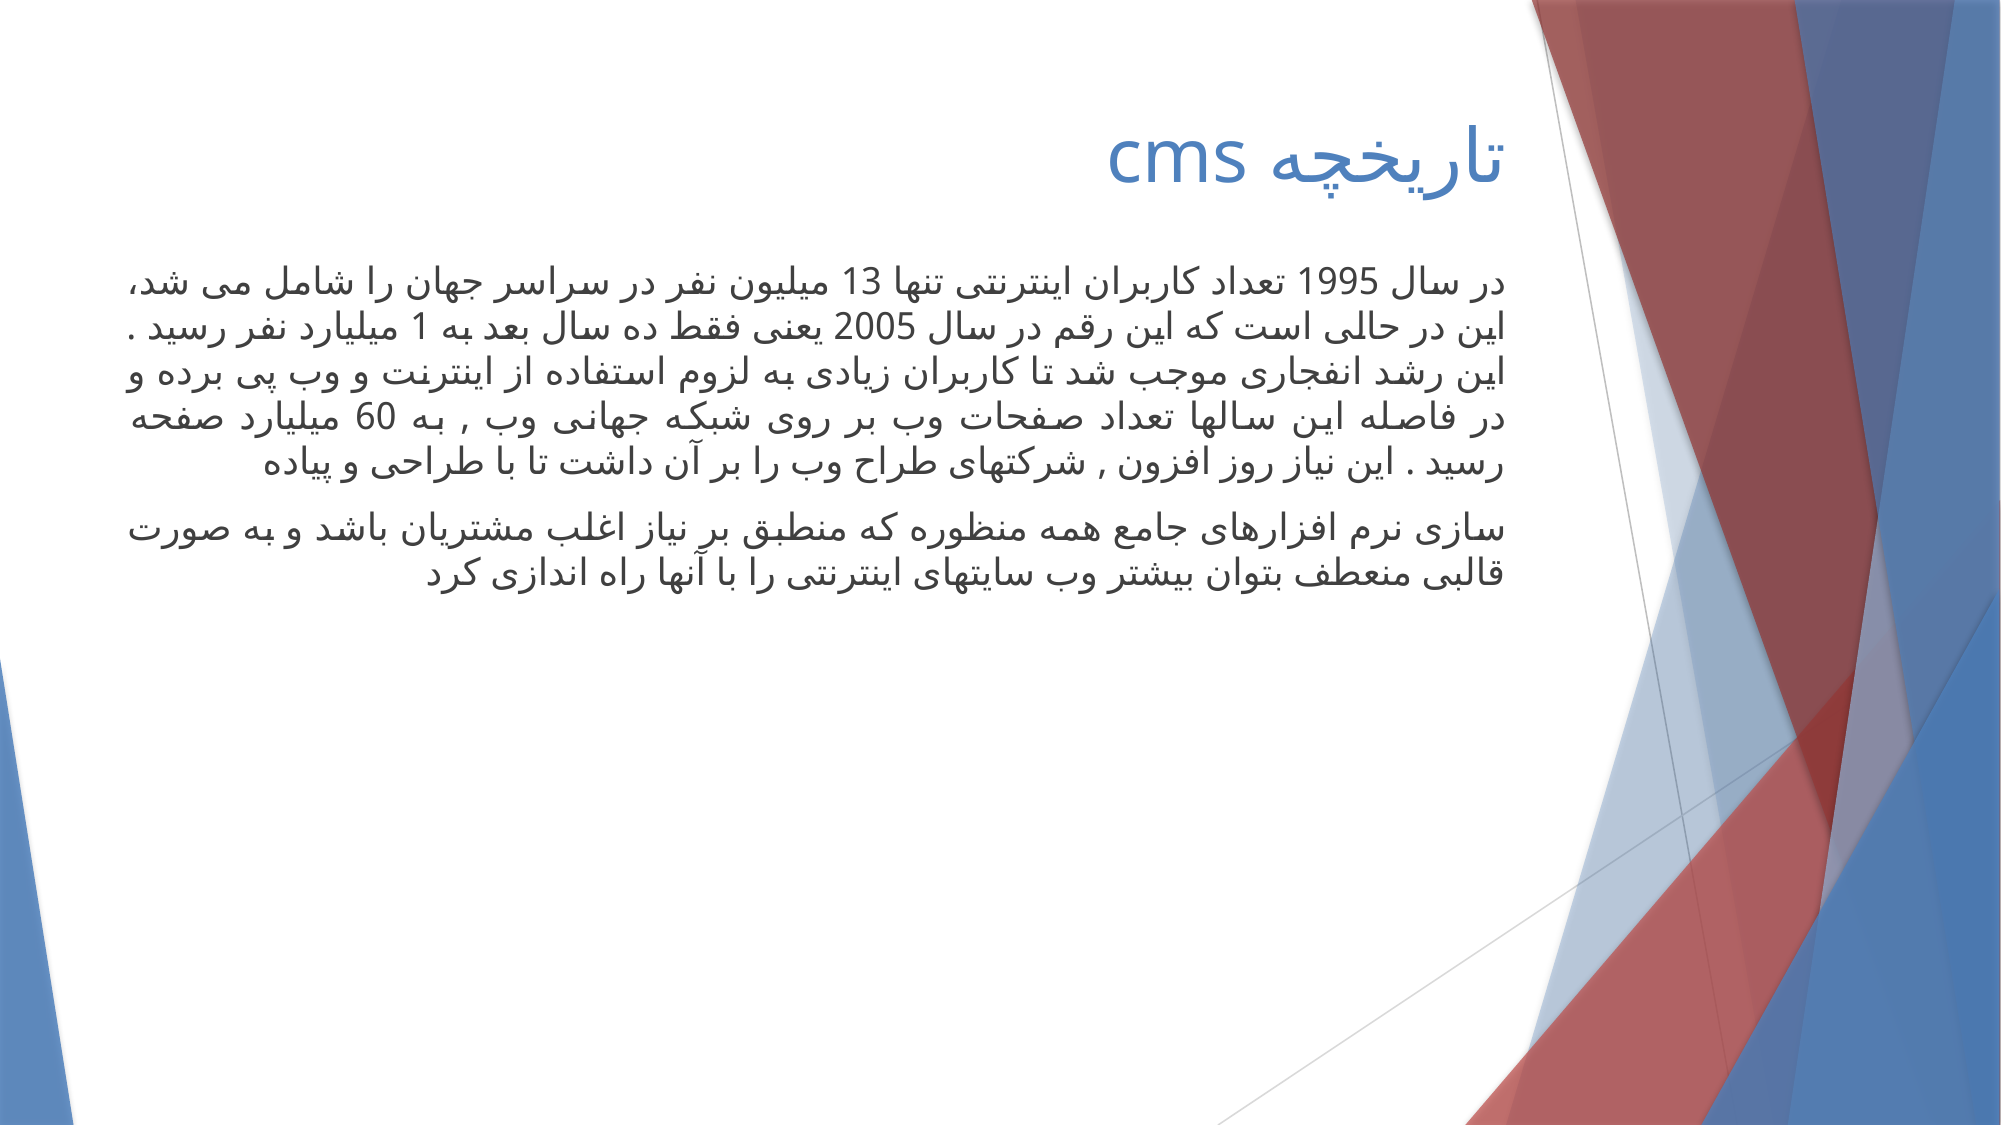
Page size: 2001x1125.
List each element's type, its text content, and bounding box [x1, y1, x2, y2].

list در سال 1995 تعداد کاربران اینترنتی تنها 13 میلیون نفر در سراسر جهان را شامل می شد، این در حالی است که این رقم در سال 2005 یعنی فقط ده سال بعد به 1 میلیارد نفر رسید . این رشد انفجاری موجب شد تا کاربران زیادی به لزوم استفاده از اینترنت و وب پی برده و در فاصله این سالها تعداد صفحات وب بر روی شبکه جهانی وب , به 60 میلیارد صفحه رسید . این نیاز روز افزون , شرکتهای طراح وب را بر آن داشت تا با طراحی و پیاده سازی نرم افزارهای جامع همه منظوره که منطبق بر نیاز اغلب مشتریان باشد و به صورت قالبی منعطف بتوان بیشتر وب سایتهای اینترنتی را با آنها راه اندازی کرد [111, 249, 1522, 991]
title تاریخچه cms [111, 99, 1522, 249]
